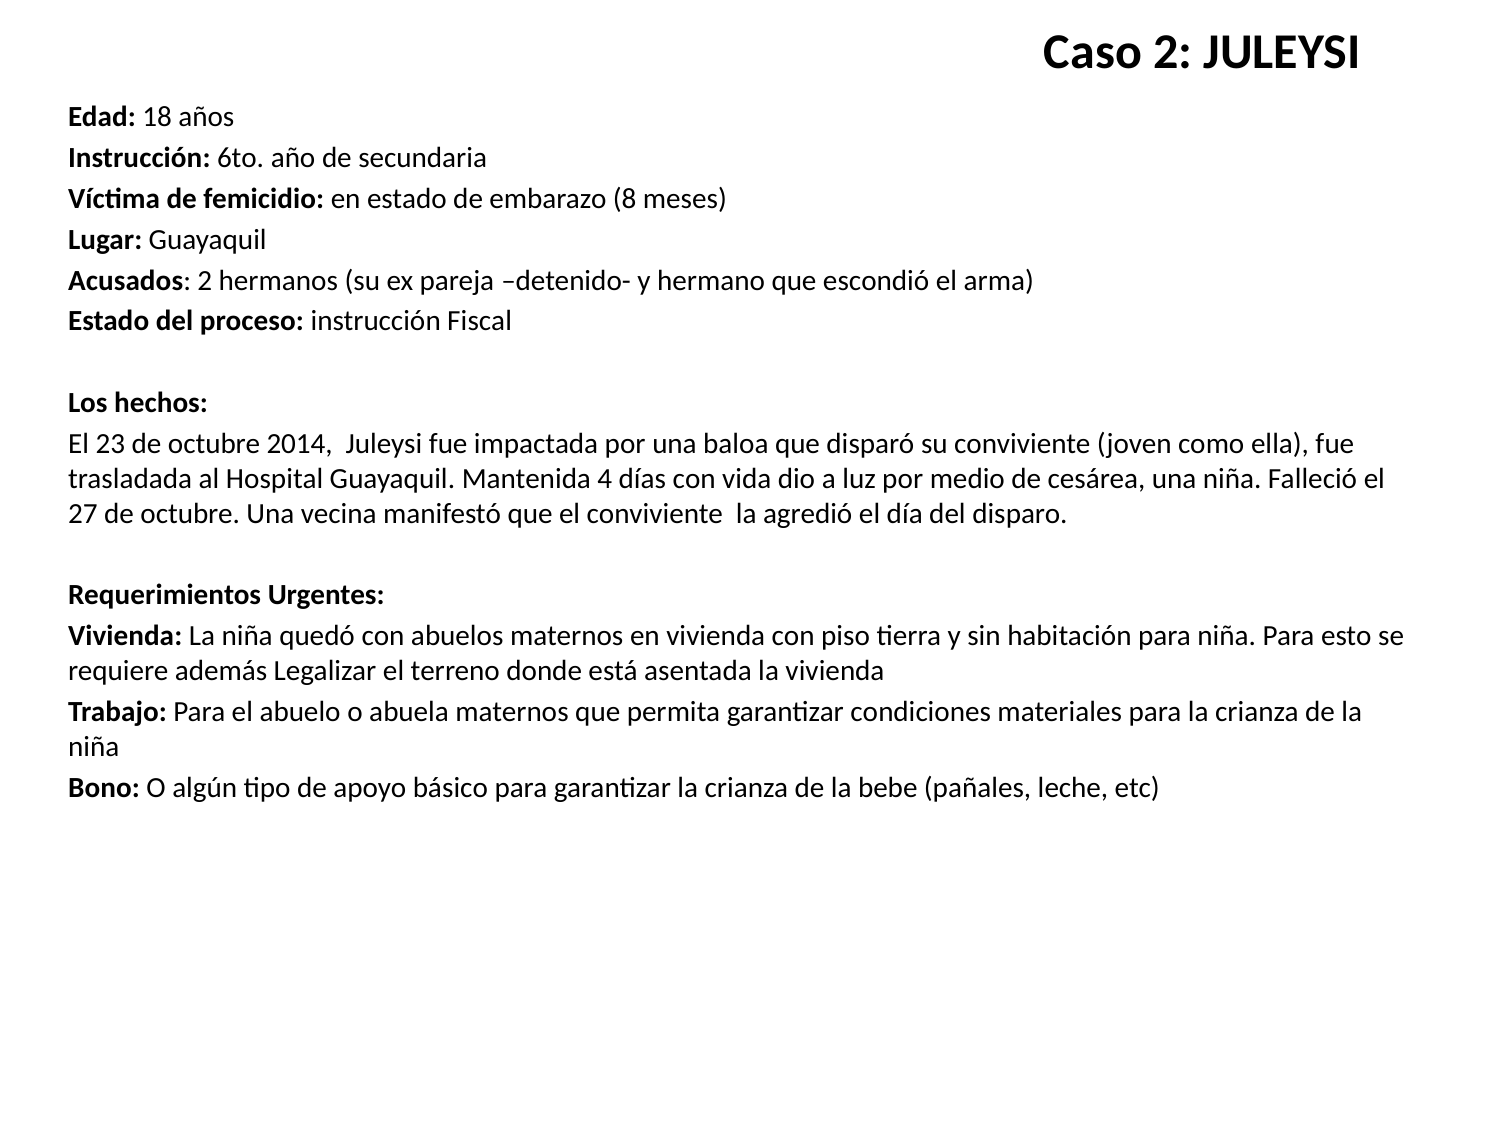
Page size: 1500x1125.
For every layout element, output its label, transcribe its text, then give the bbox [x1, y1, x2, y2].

title Caso 2: JULEYSI [101, 0, 1376, 90]
subtitle Edad: 18 años Instrucción: 6to. año de secundaria Víctima de femicidio: en estado de embarazo (8 meses) Lugar: Guayaquil Acusados: 2 hermanos (su ex pareja –detenido- y hermano que escondió el arma) Estado del proceso: instrucción Fiscal Los hechos: El 23 de octubre 2014, Juleysi fue impactada por una baloa que disparó su conviviente (joven como ella), fue trasladada al Hospital Guayaquil. Mantenida 4 días con vida dio a luz por medio de cesárea, una niña. Falleció el 27 de octubre. Una vecina manifestó que el conviviente la agredió el día del disparo. Requerimientos Urgentes: Vivienda: La niña quedó con abuelos maternos en vivienda con piso tierra y sin habitación para niña. Para esto se requiere además Legalizar el terreno donde está asentada la vivienda Trabajo: Para el abuelo o abuela maternos que permita garantizar condiciones materiales para la crianza de la niña Bono: O algún tipo de apoyo básico para garantizar la crianza de la bebe (pañales, leche, etc) [53, 90, 1436, 1059]
